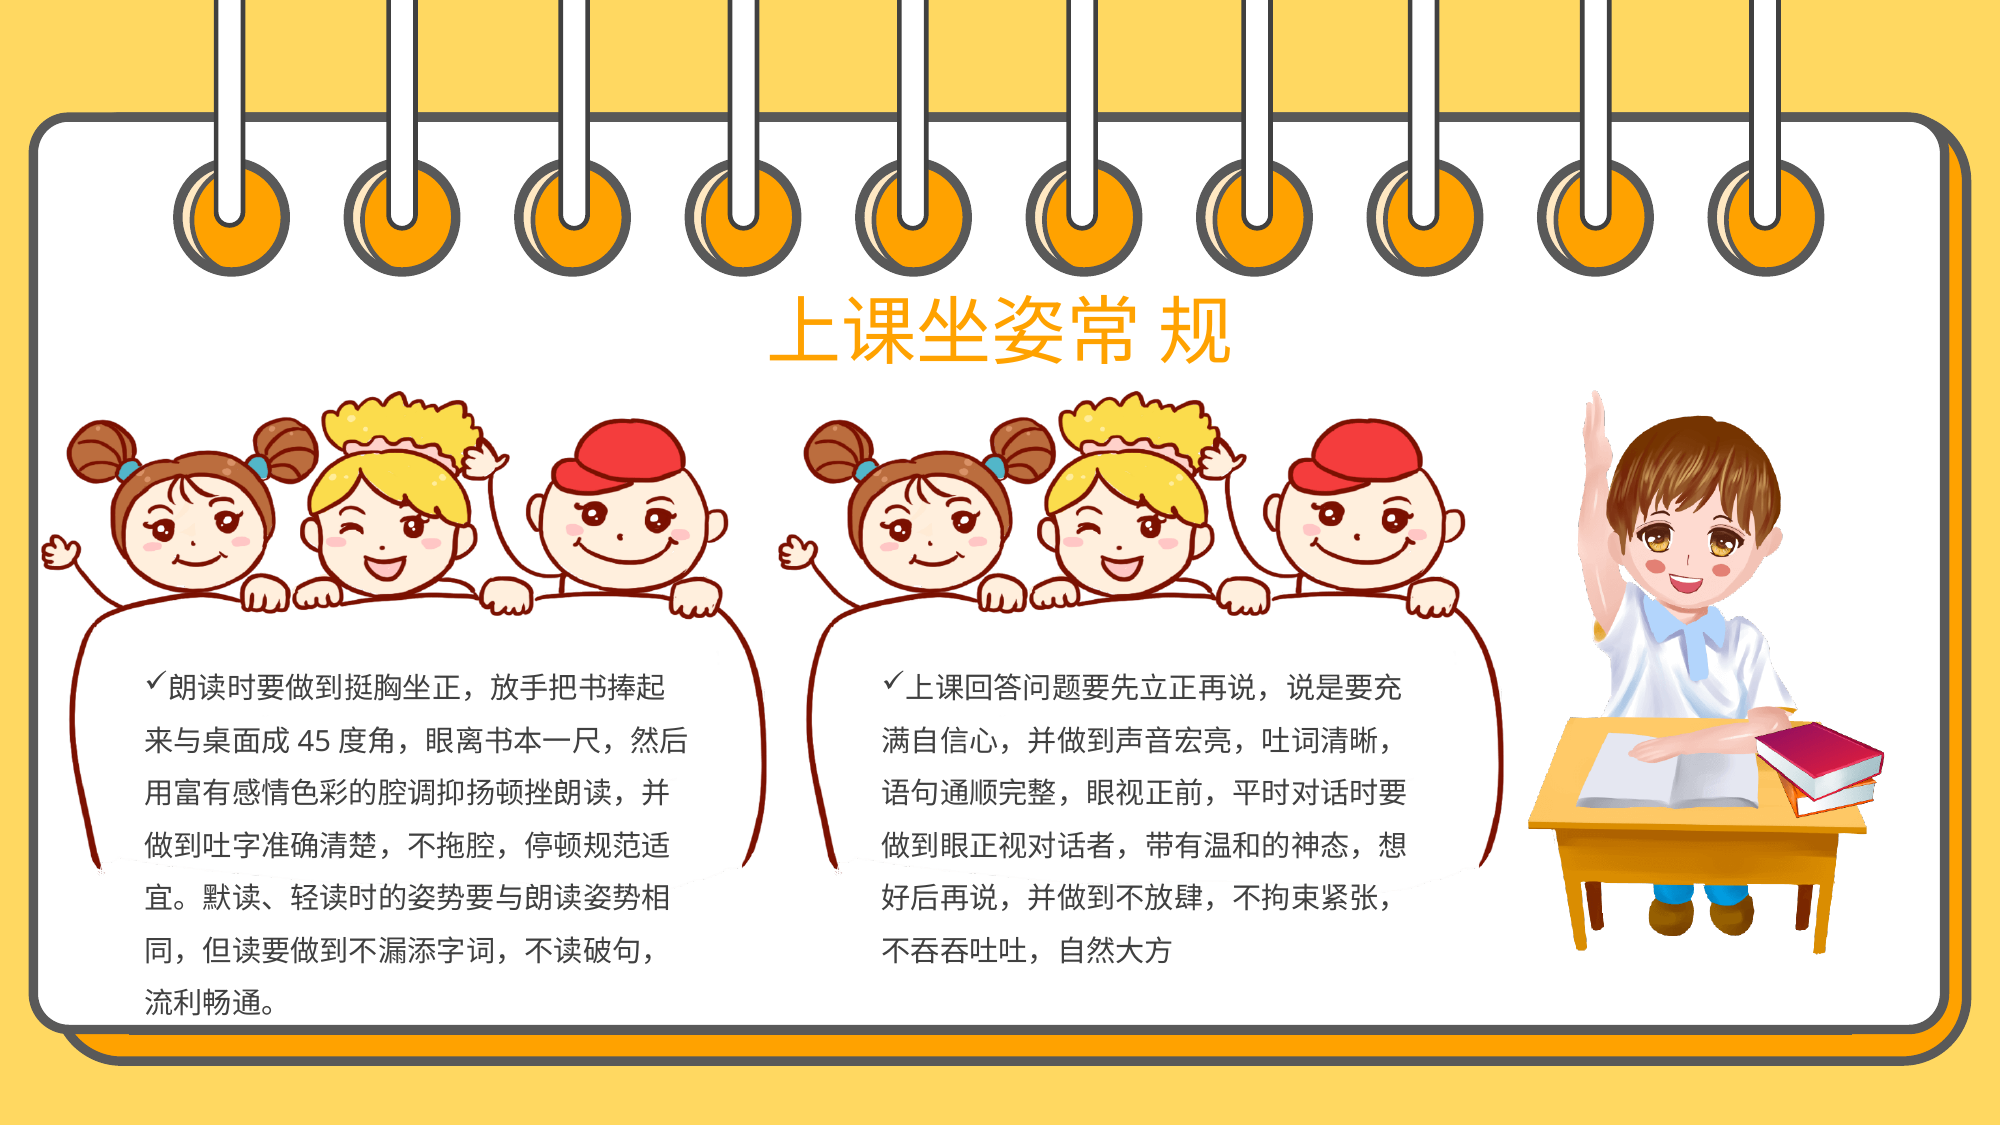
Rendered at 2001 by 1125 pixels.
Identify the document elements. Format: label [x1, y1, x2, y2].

text_box [831, 225, 1568, 1032]
picture [1389, 361, 2000, 1004]
text_box [0, 225, 831, 1032]
